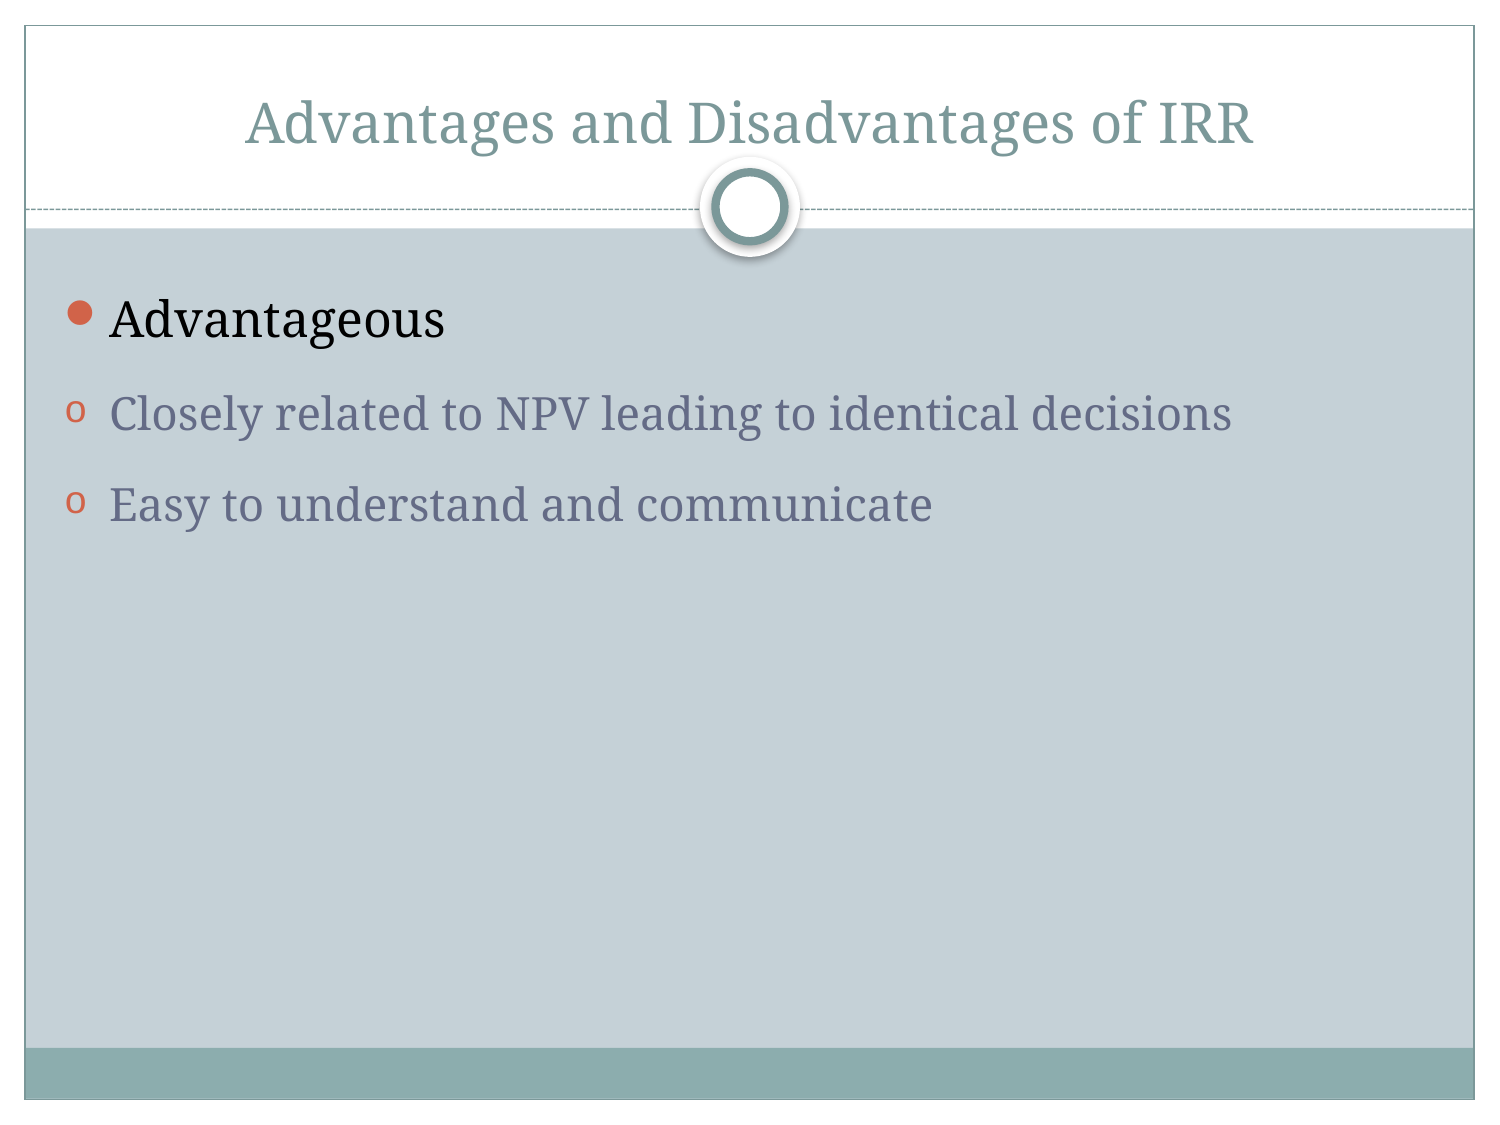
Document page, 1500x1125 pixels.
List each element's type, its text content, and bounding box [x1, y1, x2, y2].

title Advantages and Disadvantages of IRR [49, 37, 1450, 162]
list Advantageous Closely related to NPV leading to identical decisions Easy to understand and communicate [49, 250, 1445, 1001]
